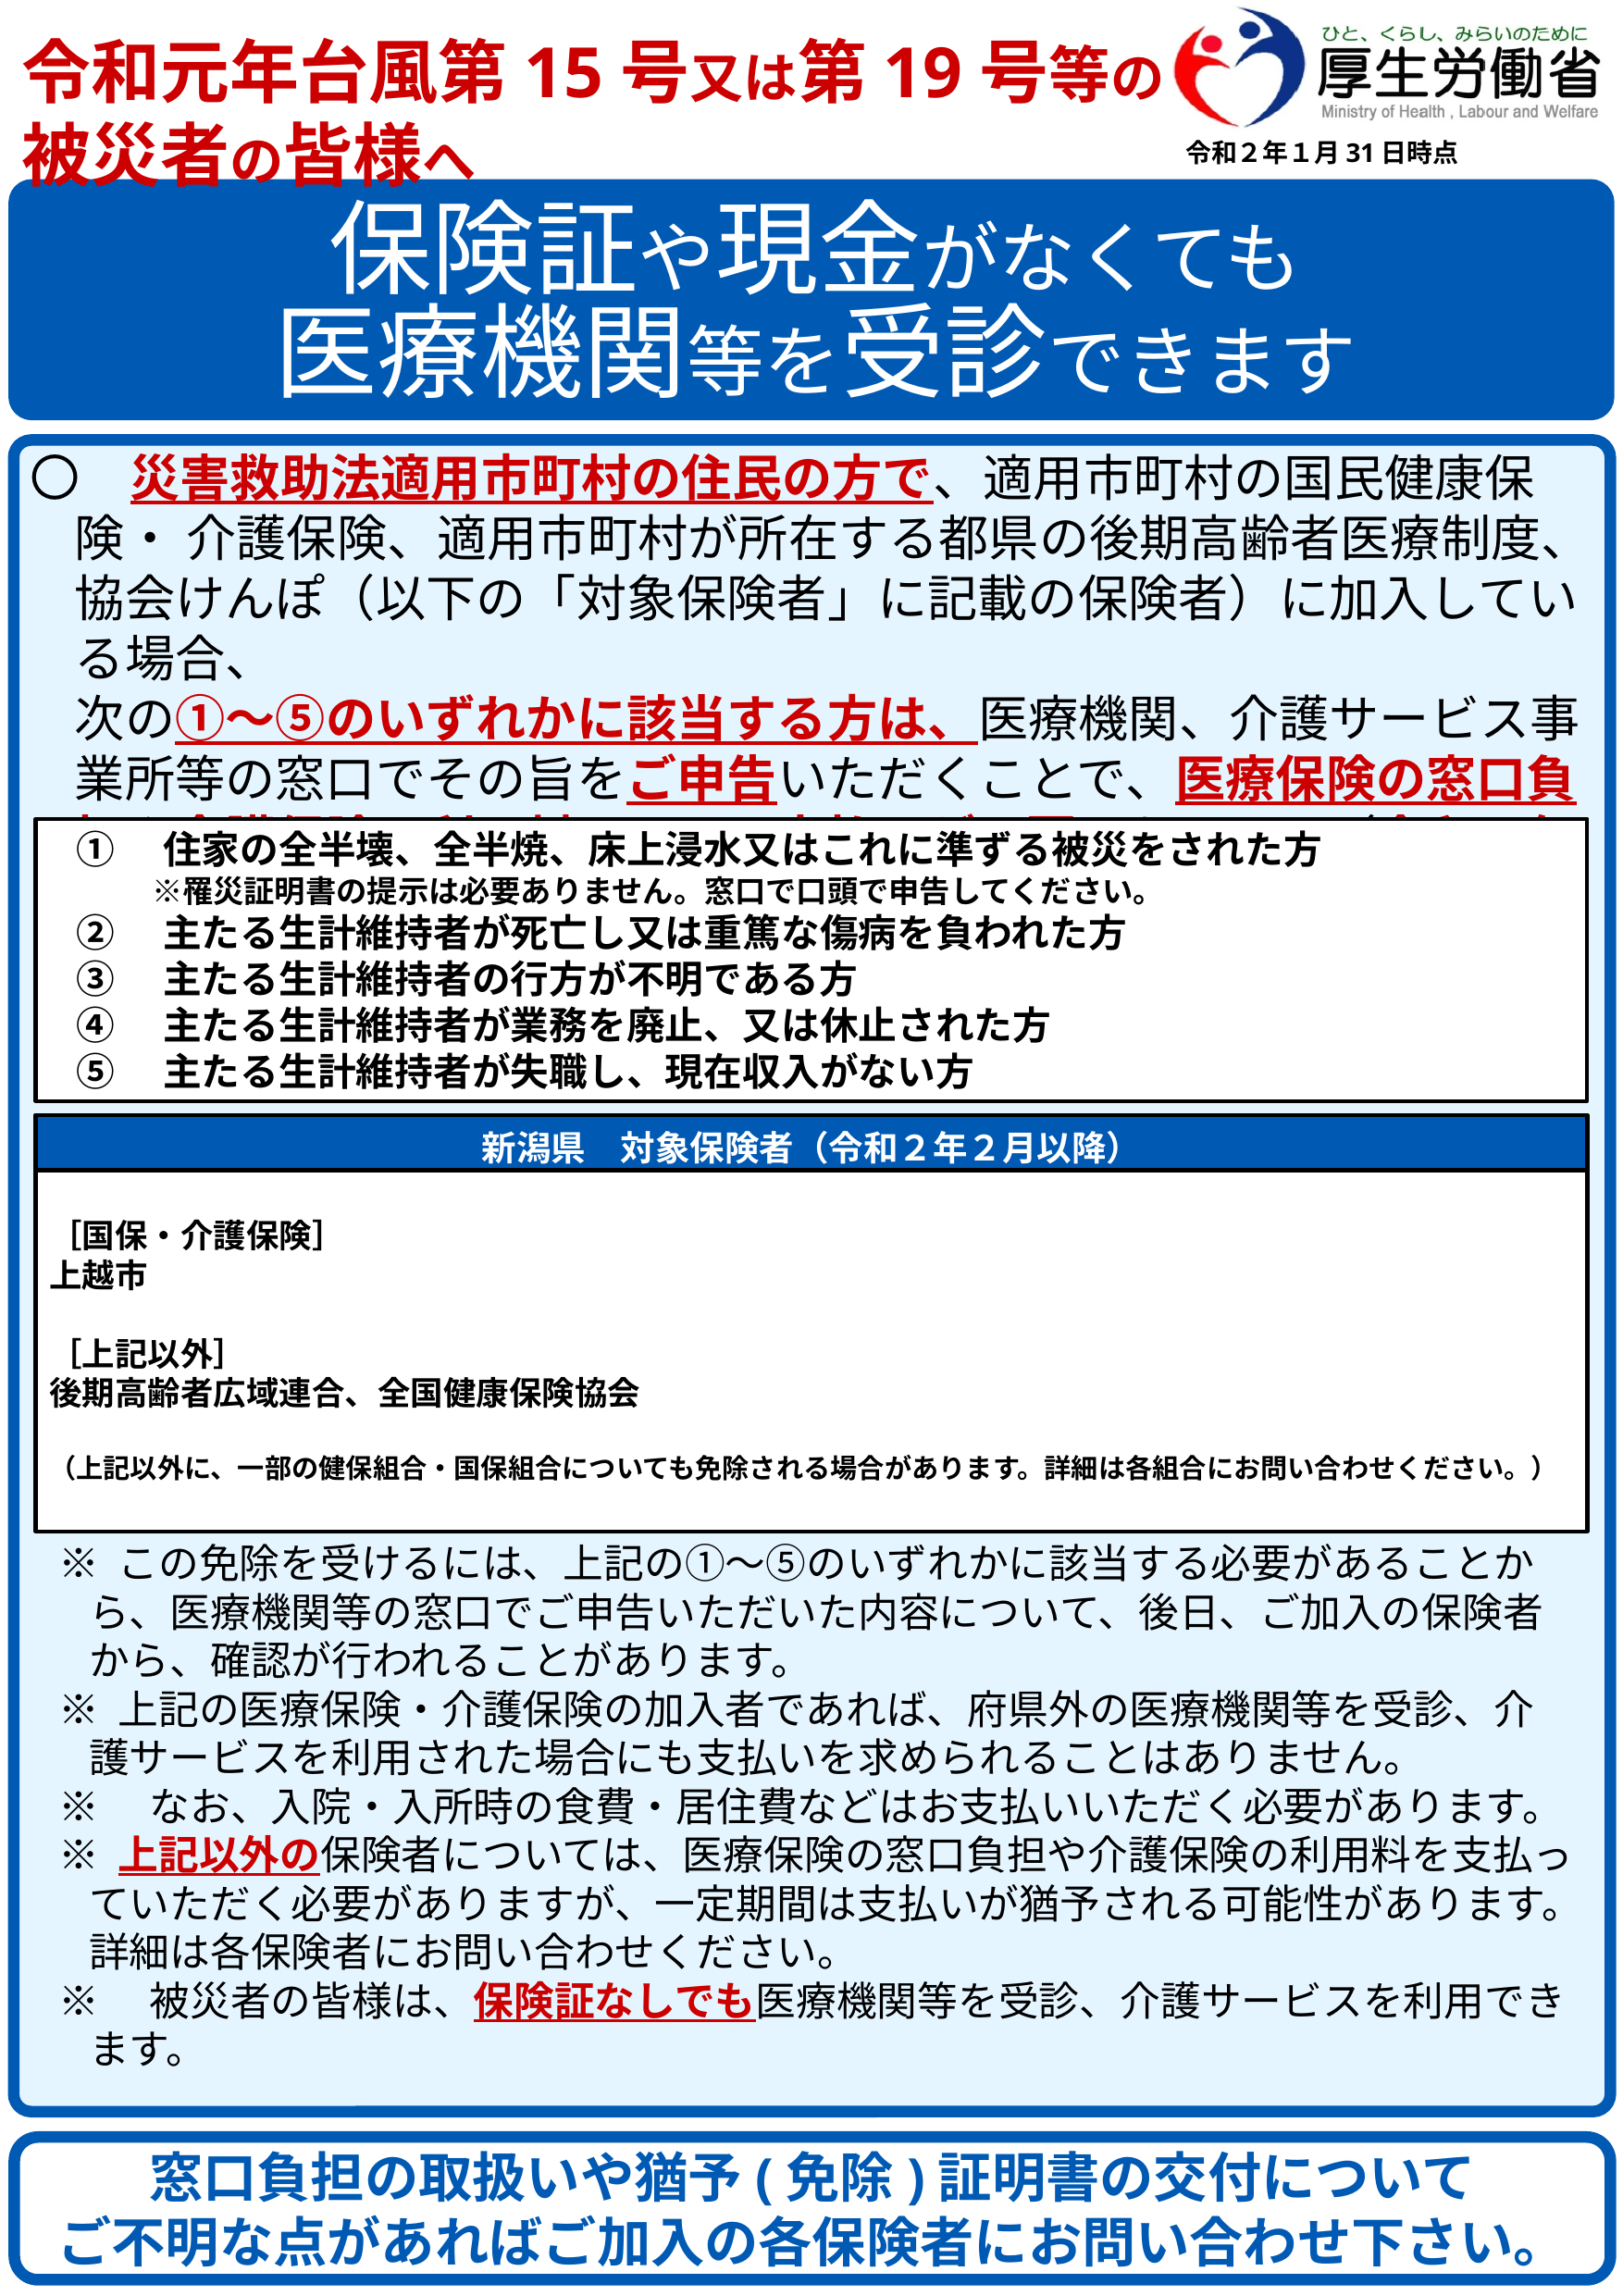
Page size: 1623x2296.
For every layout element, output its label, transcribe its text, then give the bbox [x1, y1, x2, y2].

text_box [12, 182, 1611, 416]
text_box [1171, 6, 1611, 176]
text_box ① 住家の全半壊、全半焼、床上浸水又はこれに準ずる被災をされた方 ※罹災証明書の提示は必要ありません。窓口で口頭で申告してください。 ② 主たる生計維持者が死亡し又は重篤な傷病を負われた方 ③ 主たる生計維持者の行方が不明である方 ④ 主たる生計維持者が業務を廃止、又は休止された方 ⑤ 主たる生計維持者が失職し、現在収入がない方 [35, 818, 1588, 1101]
text_box 窓口負担の取扱いや猶予(免除)証明書の交付について ご不明な点があればご加入の各保険者にお問い合わせ下さい。 [12, 2135, 1613, 2282]
text_box 令和元年台風第15号又は第19号等の 被災者の皆様へ [20, 19, 1167, 177]
text_box [11, 445, 1613, 2114]
text_box ［国保・介護保険］ 上越市 ［上記以外］ 後期高齢者広域連合、全国健康保険協会 （上記以外に、一部の健保組合・国保組合についても免除される場合があります。詳細は各組合にお問い合わせください。） [33, 1172, 1590, 1533]
text_box 保険証や現金がなくても 医療機関等を受診できます [231, 188, 1399, 419]
text_box 新潟県 対象保険者（令和２年２月以降） [33, 1113, 1590, 1172]
text_box ※ この免除を受けるには、上記の①～⑤のいずれかに該当する必要があることから、医療機関等の窓口でご申告いただいた内容について、後日、ご加入の保険者から、確認が行われることがあります。 ※ 上記の医療保険・介護保険の加入者であれば、府県外の医療機関等を受診、介護サービスを利用された場合にも支払いを求められることはありません。 ※ なお、入院・入所時の食費・居住費などはお支払いいただく必要があります。 ※ 上記以外の保険者については、医療保険の窓口負担や介護保険の利用料を支払っていただく必要がありますが、一定期間は支払いが猶予される可能性があります。詳細は各保険者にお問い合わせください。 ※ 被災者の皆様は、保険証なしでも医療機関等を受診、介護サービスを利用できます。 [44, 1531, 1588, 2079]
text_box 〇 災害救助法適用市町村の住民の方で、適用市町村の国民健康保険・ 介護保険、適用市町村が所在する都県の後期高齢者医療制度、 協会けんぽ（以下の「対象保険者」に記載の保険者）に加入している場合、 次の➀～➄のいずれかに該当する方は、医療機関、介護サービス事業所等の窓口でその旨をご申告いただくことで、医療保険の窓口負担や介護保険の利用料について支払いが不要となります（令和２年３月末まで）。 [16, 440, 1615, 935]
